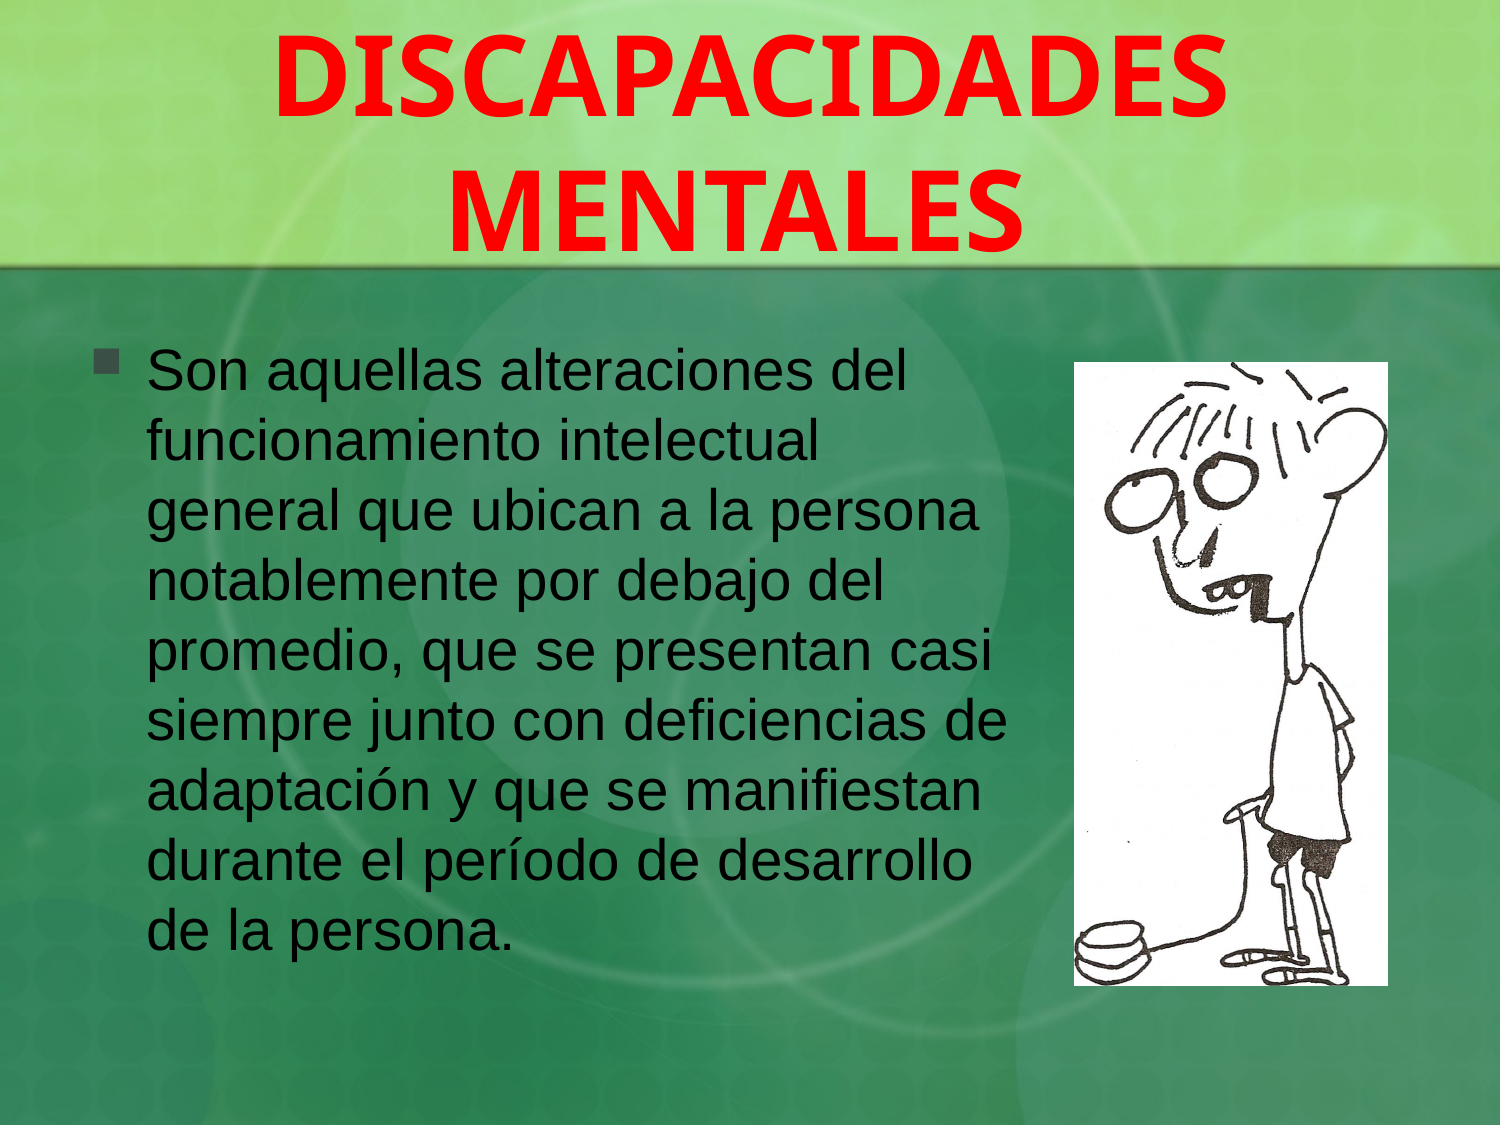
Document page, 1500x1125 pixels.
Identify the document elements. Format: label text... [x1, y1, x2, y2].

title DISCAPACIDADES MENTALES [74, 44, 1426, 233]
picture [0, 0, 1500, 1125]
list Son aquellas alteraciones del funcionamiento intelectual general que ubican a la persona notablemente por debajo del promedio, que se presentan casi siempre junto con deficiencias de adaptación y que se manifiestan durante el período de desarrollo de la persona. [74, 324, 1038, 974]
